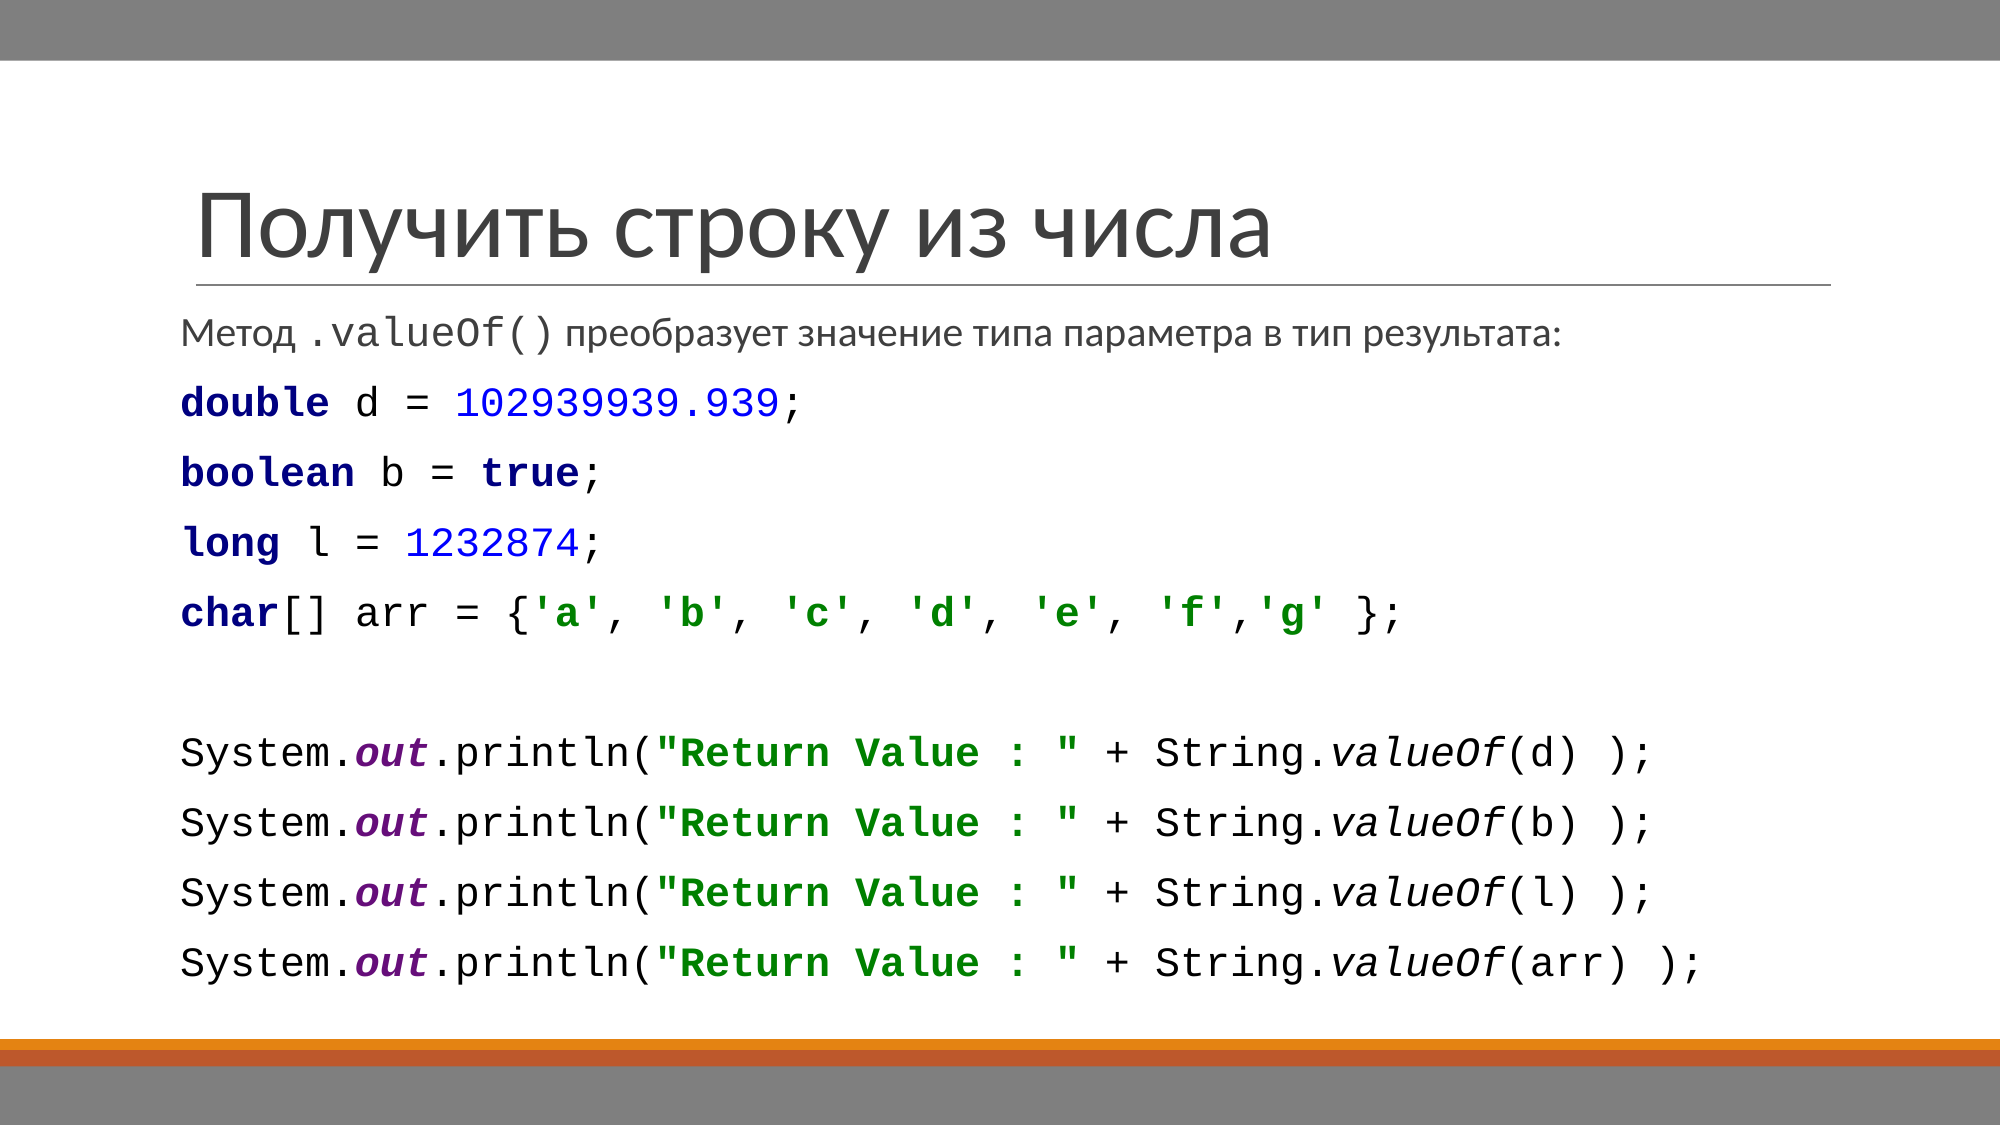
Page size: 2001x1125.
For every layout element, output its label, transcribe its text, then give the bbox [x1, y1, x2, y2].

title Получить строку из числа [180, 61, 1830, 285]
text_box [0, 0, 2000, 61]
list Метод .valueOf() преобразует значение типа параметра в тип результата: double d = 102939939.939; boolean b = true; long l = 1232874; char[] arr = {'a', 'b', 'c', 'd', 'e', 'f','g' }; System.out.println("Return Value : " + String.valueOf(d) ); System.out.println("Return Value : " + String.valueOf(b) ); System.out.println("Return Value : " + String.valueOf(l) ); System.out.println("Return Value : " + String.valueOf(arr) ); [180, 302, 1830, 1028]
text_box [0, 1066, 2000, 1125]
